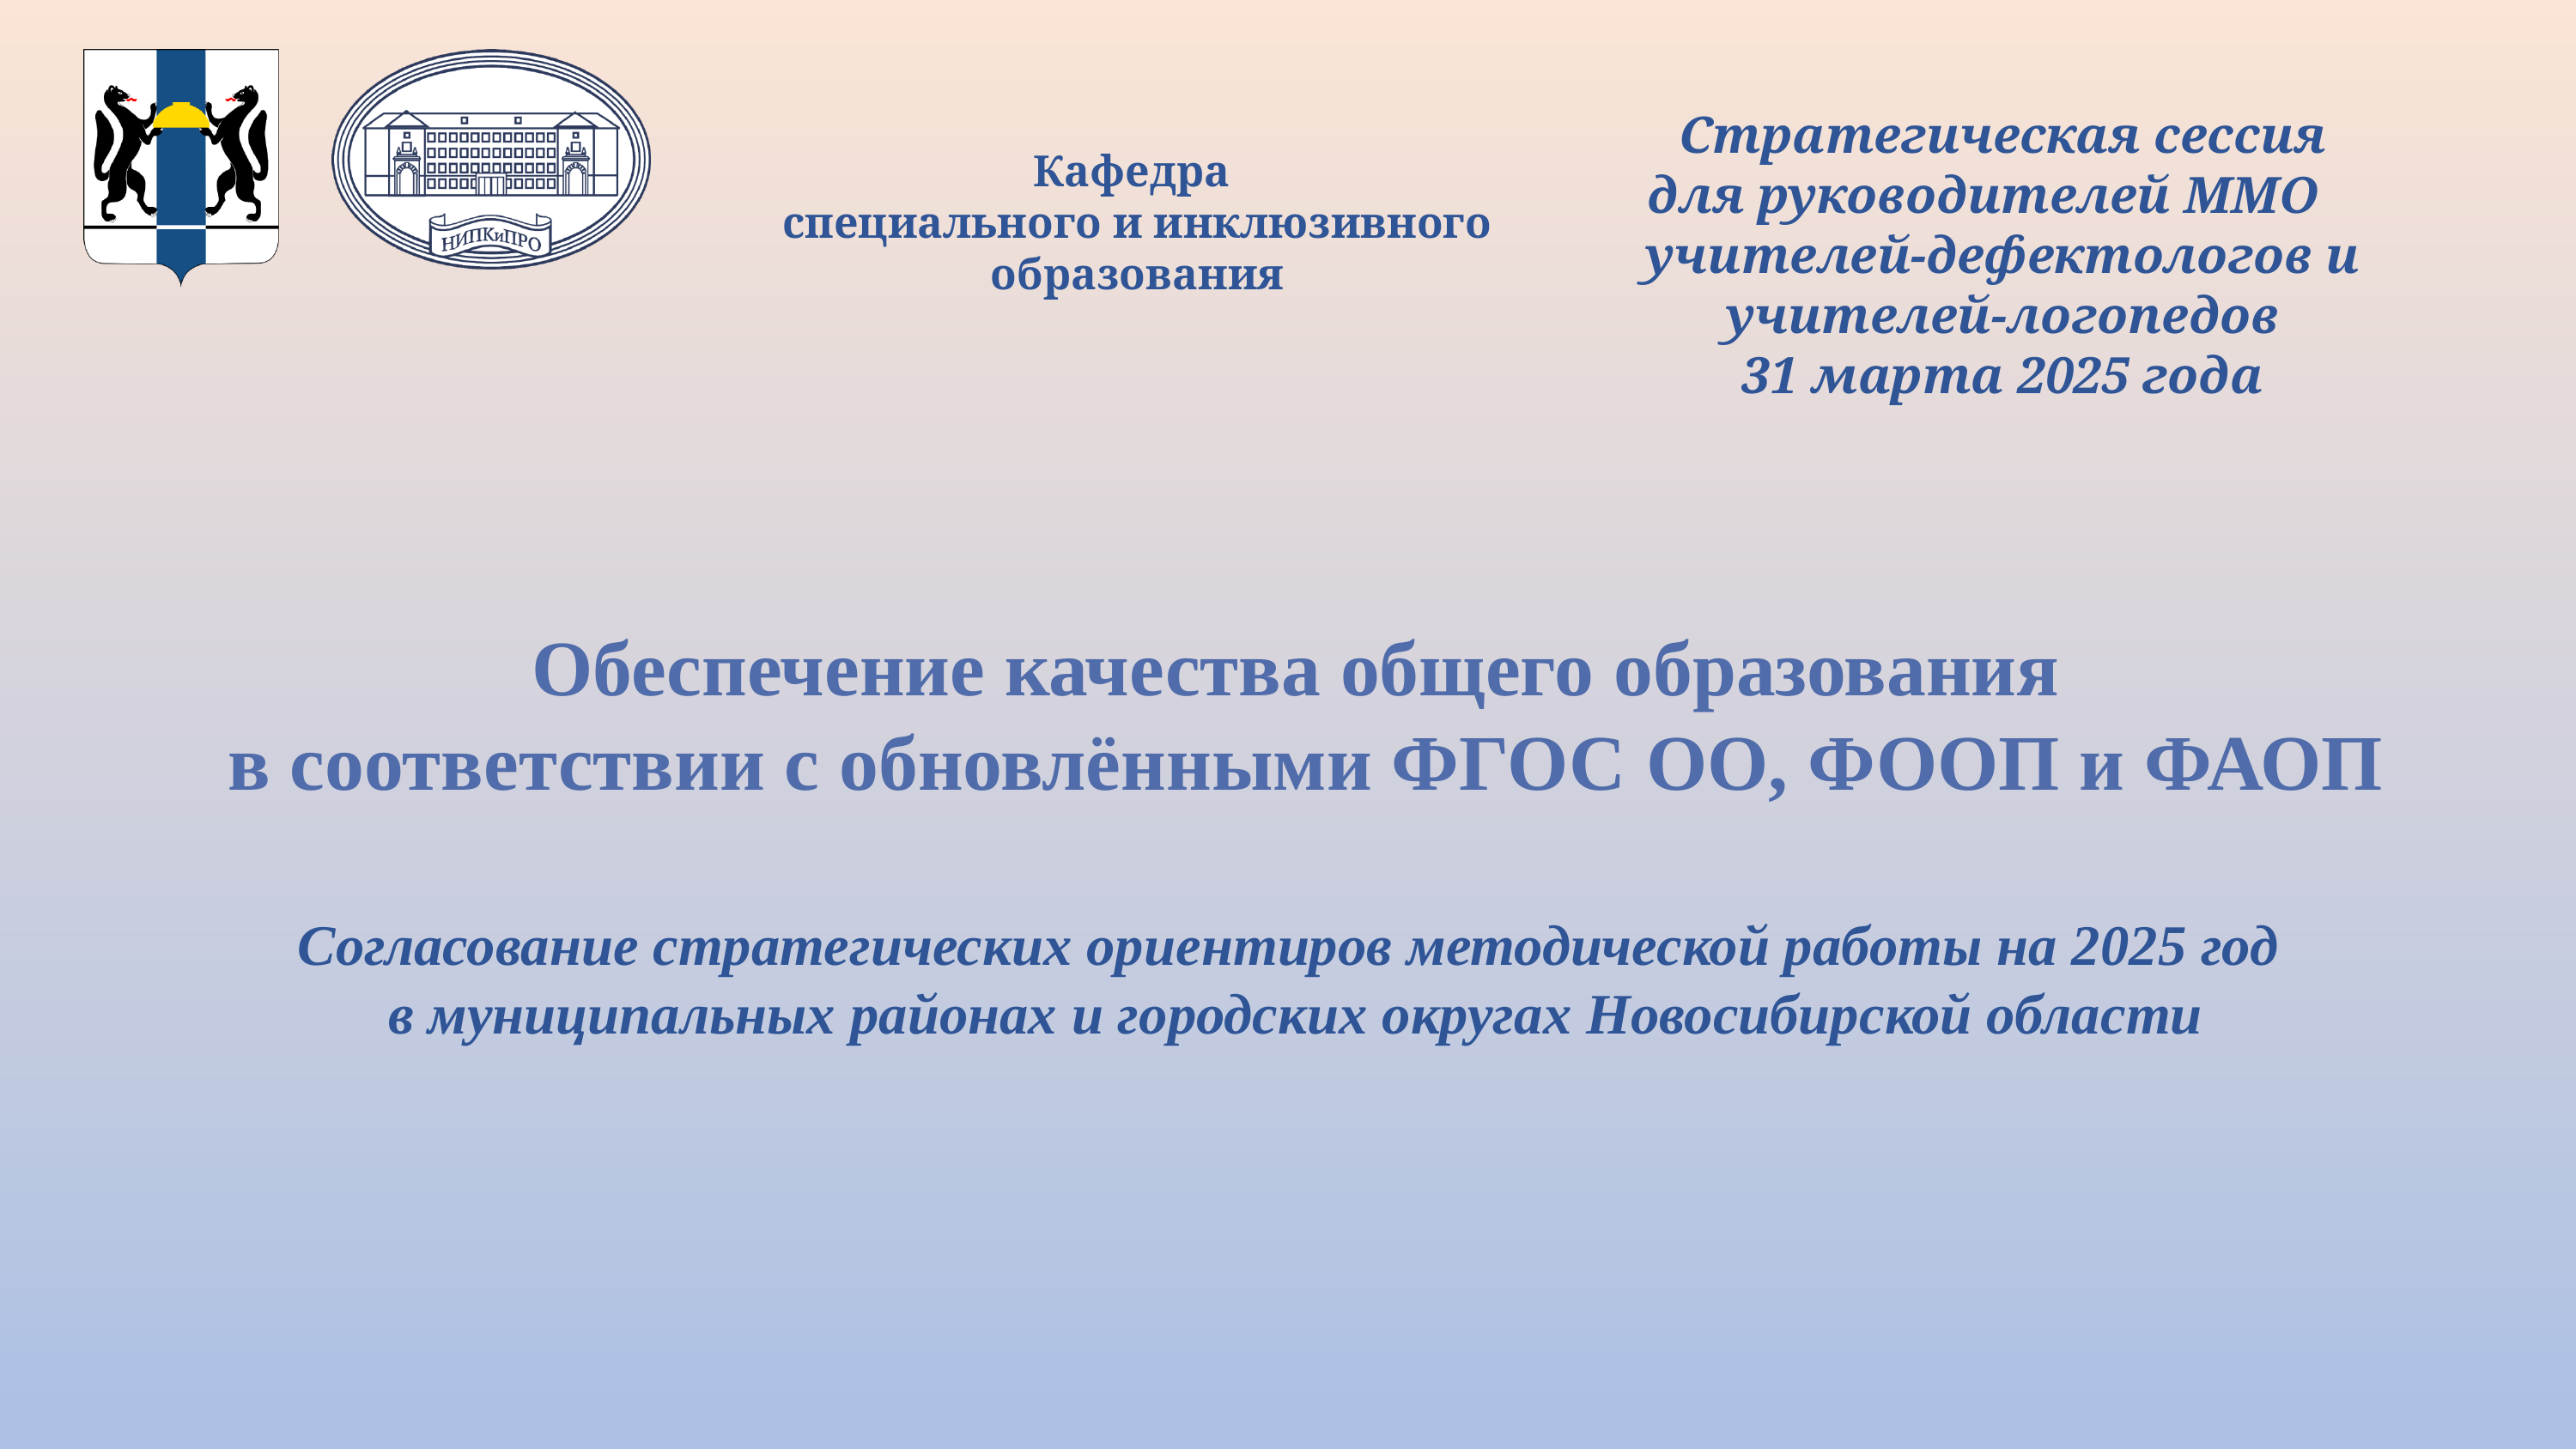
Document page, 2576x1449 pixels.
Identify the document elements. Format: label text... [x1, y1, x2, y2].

text_box Кафедра специального и инклюзивного образования [761, 136, 1513, 305]
picture [83, 49, 279, 287]
picture [331, 49, 651, 270]
text_box Обеспечение качества общего образования в соответствии с обновлёнными ФГОС ОО, ФООП и ФАОП Согласование стратегических ориентиров методической работы на 2025 год в муниципальных районах и городских округах Новосибирской области [173, 609, 2419, 1113]
text_box Стратегическая сессия для руководителей ММО учителей-дефектологов и учителей-логопедов 31 марта 2025 года [1513, 96, 2492, 410]
